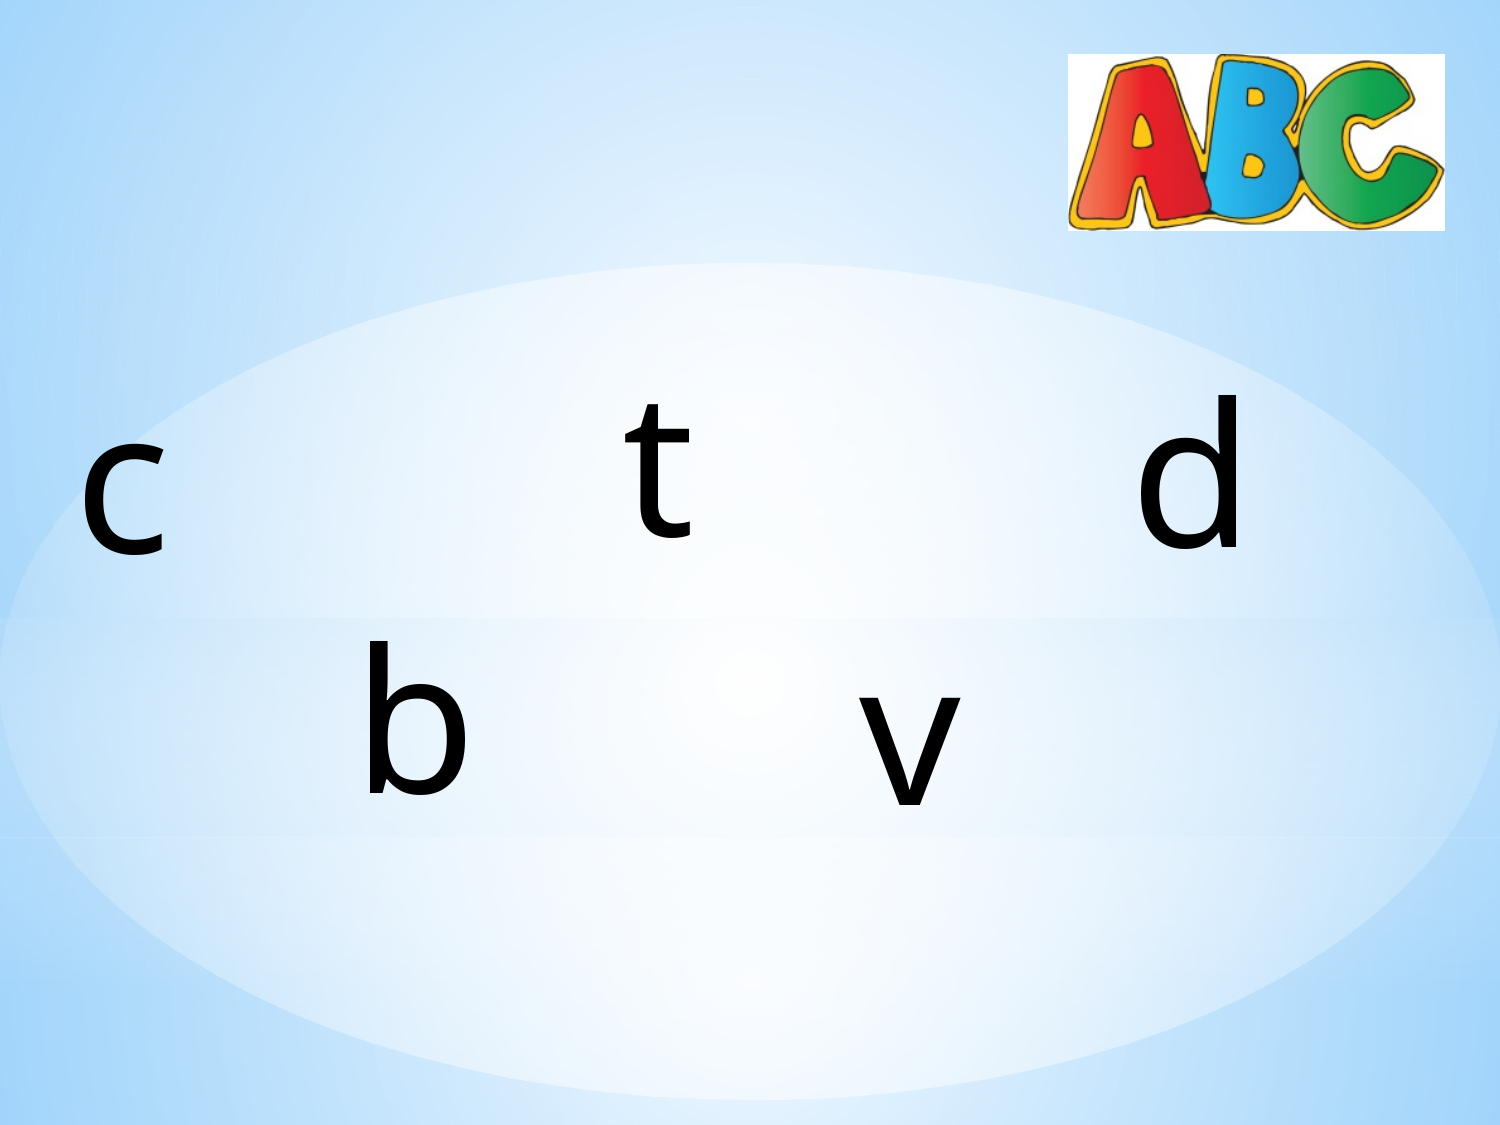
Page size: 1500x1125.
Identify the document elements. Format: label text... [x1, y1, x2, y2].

text_box t [608, 328, 786, 584]
text_box d [1116, 340, 1300, 596]
picture [1068, 54, 1445, 232]
text_box b [338, 586, 551, 841]
text_box v [844, 597, 1010, 853]
text_box c [60, 346, 344, 602]
